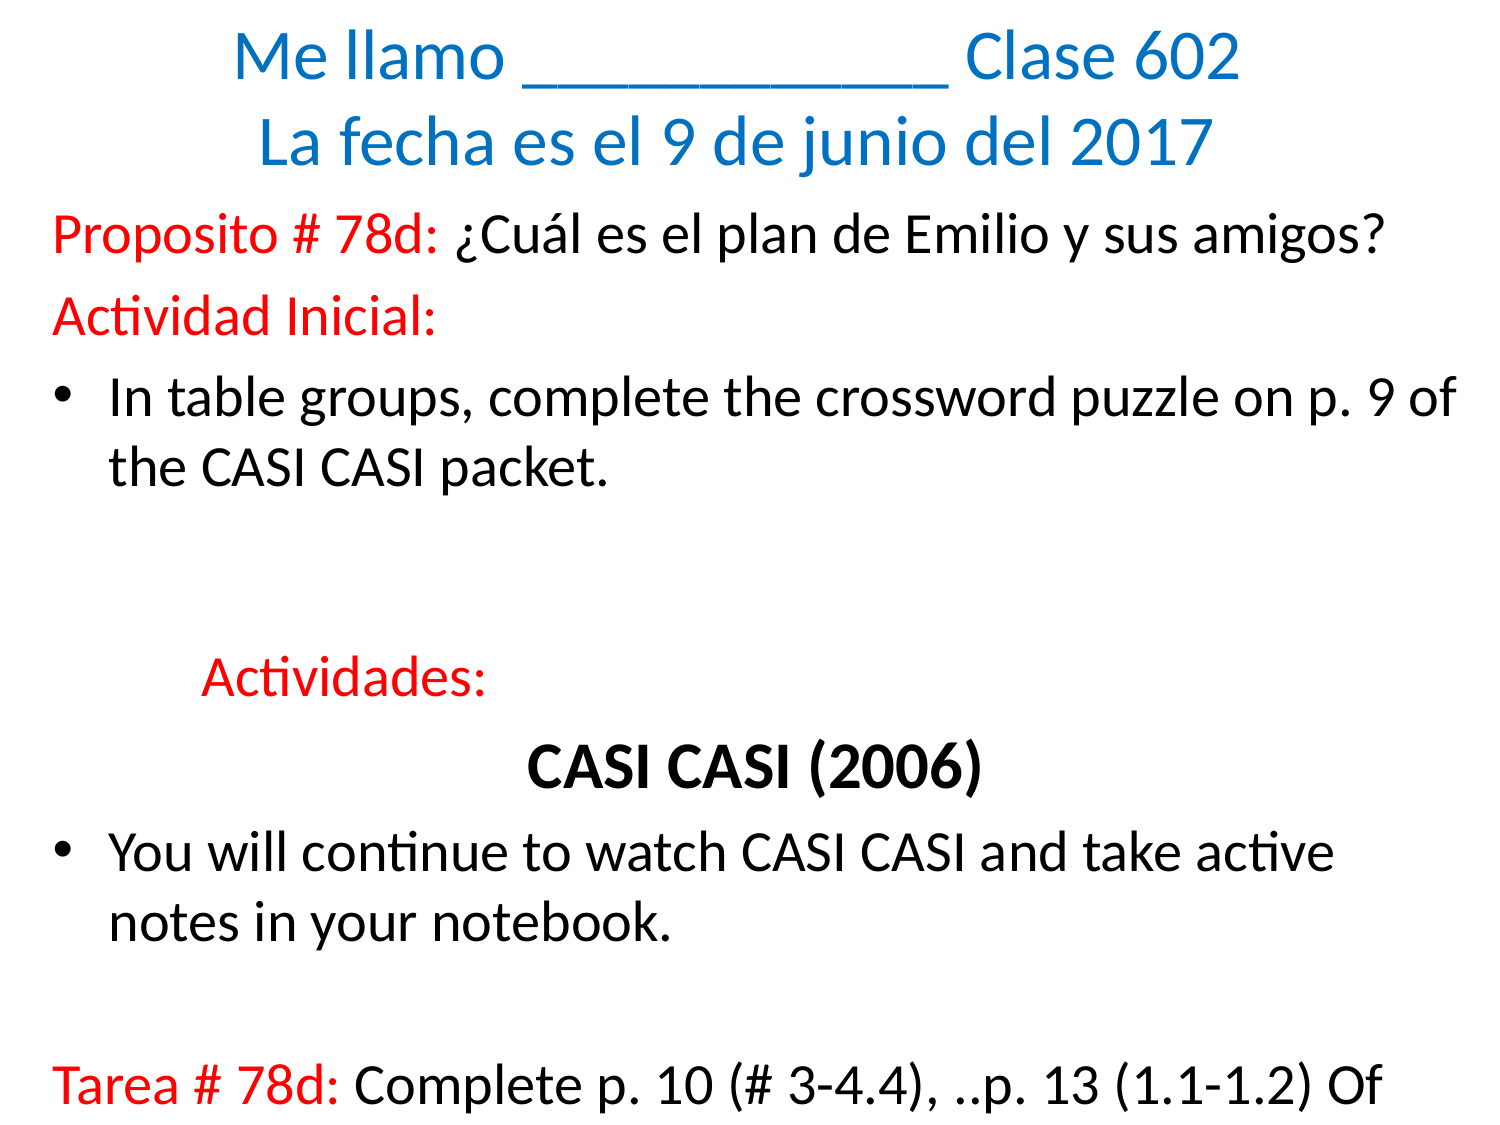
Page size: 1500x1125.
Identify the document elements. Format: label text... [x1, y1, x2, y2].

title Me llamo ____________ Clase 602 La fecha es el 9 de junio del 2017 [62, 0, 1413, 187]
list Proposito # 78d: ¿Cuál es el plan de Emilio y sus amigos? Actividad Inicial: In table groups, complete the crossword puzzle on p. 9 of the CASI CASI packet. Actividades: CASI CASI (2006) You will continue to watch CASI CASI and take active notes in your notebook. Tarea # 78d: Complete p. 10 (# 3-4.4), ..p. 13 (1.1-1.2) Of the CASI CASI Spanish Study Guide. [37, 187, 1475, 950]
